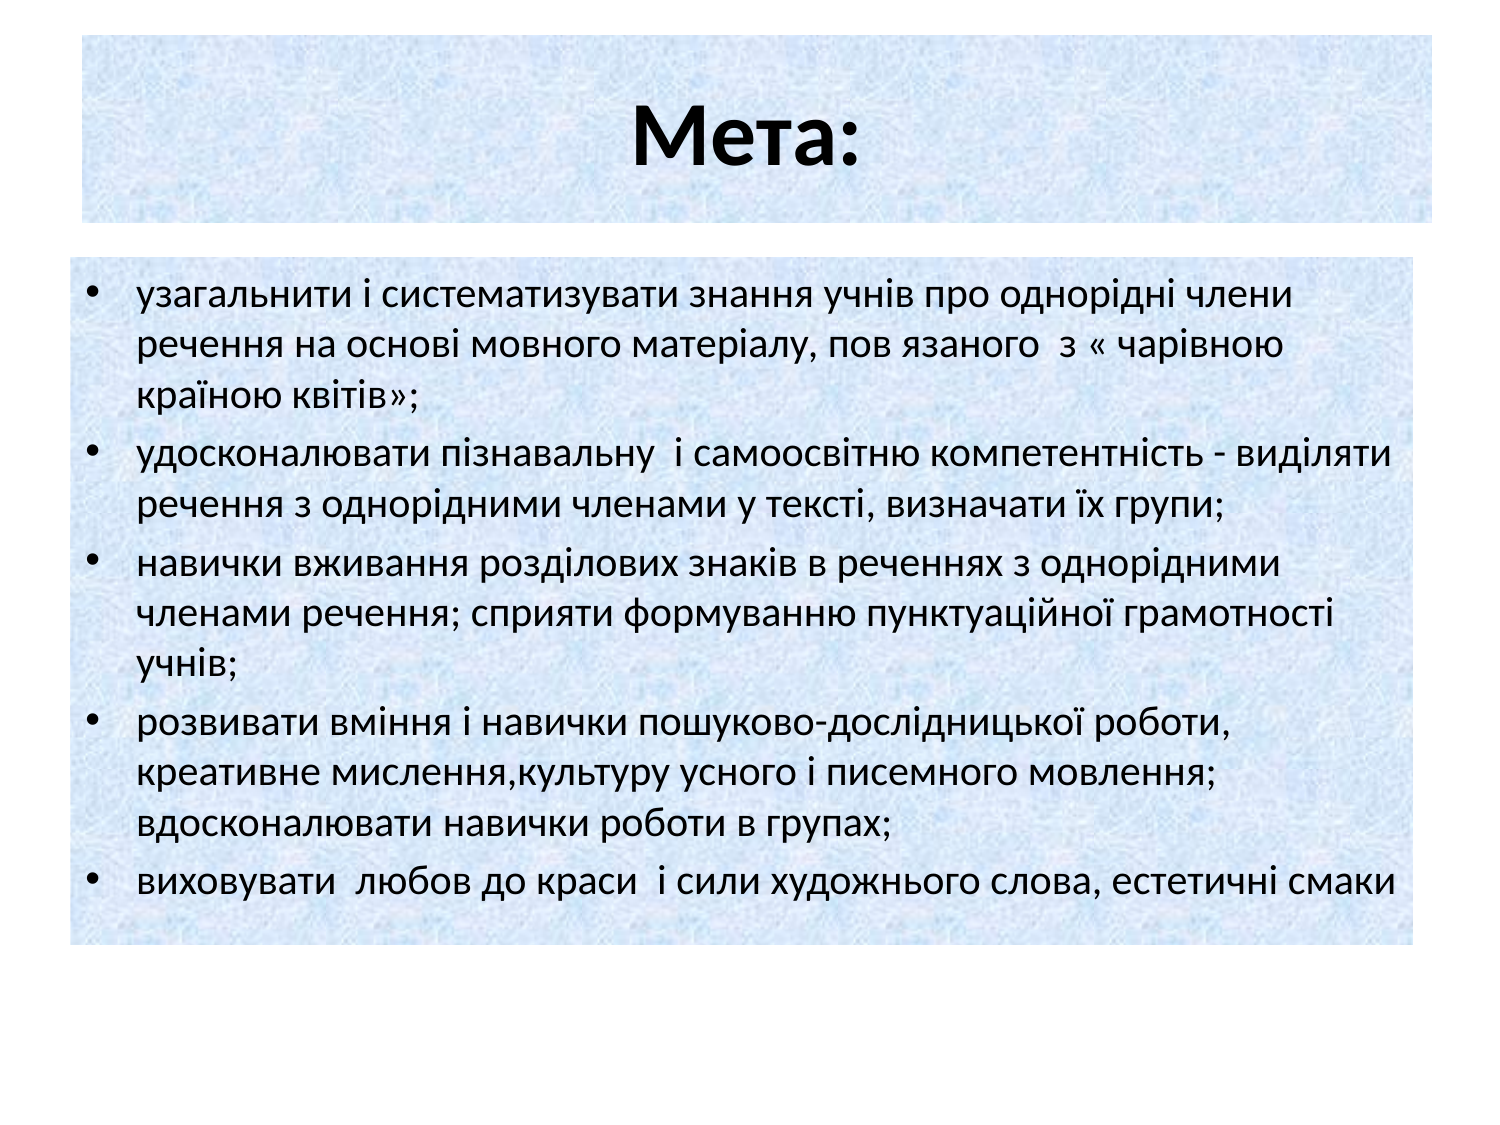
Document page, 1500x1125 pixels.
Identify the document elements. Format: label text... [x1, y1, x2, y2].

list узагальнити і систематизувати знання учнів про однорідні члени речення на основі мовного матеріалу, пов язаного з « чарівною країною квітів»; удосконалювати пізнавальну і самоосвітню компетентність - виділяти речення з однорідними членами у тексті, визначати їх групи; навички вживання розділових знаків в реченнях з однорідними членами речення; сприяти формуванню пунктуаційної грамотності учнів; розвивати вміння і навички пошуково-дослідницької роботи, креативне мислення,культуру усного і писемного мовлення; вдосконалювати навички роботи в групах; виховувати любов до краси і сили художнього слова, естетичні смаки [70, 257, 1413, 945]
title Мета: [82, 35, 1432, 223]
